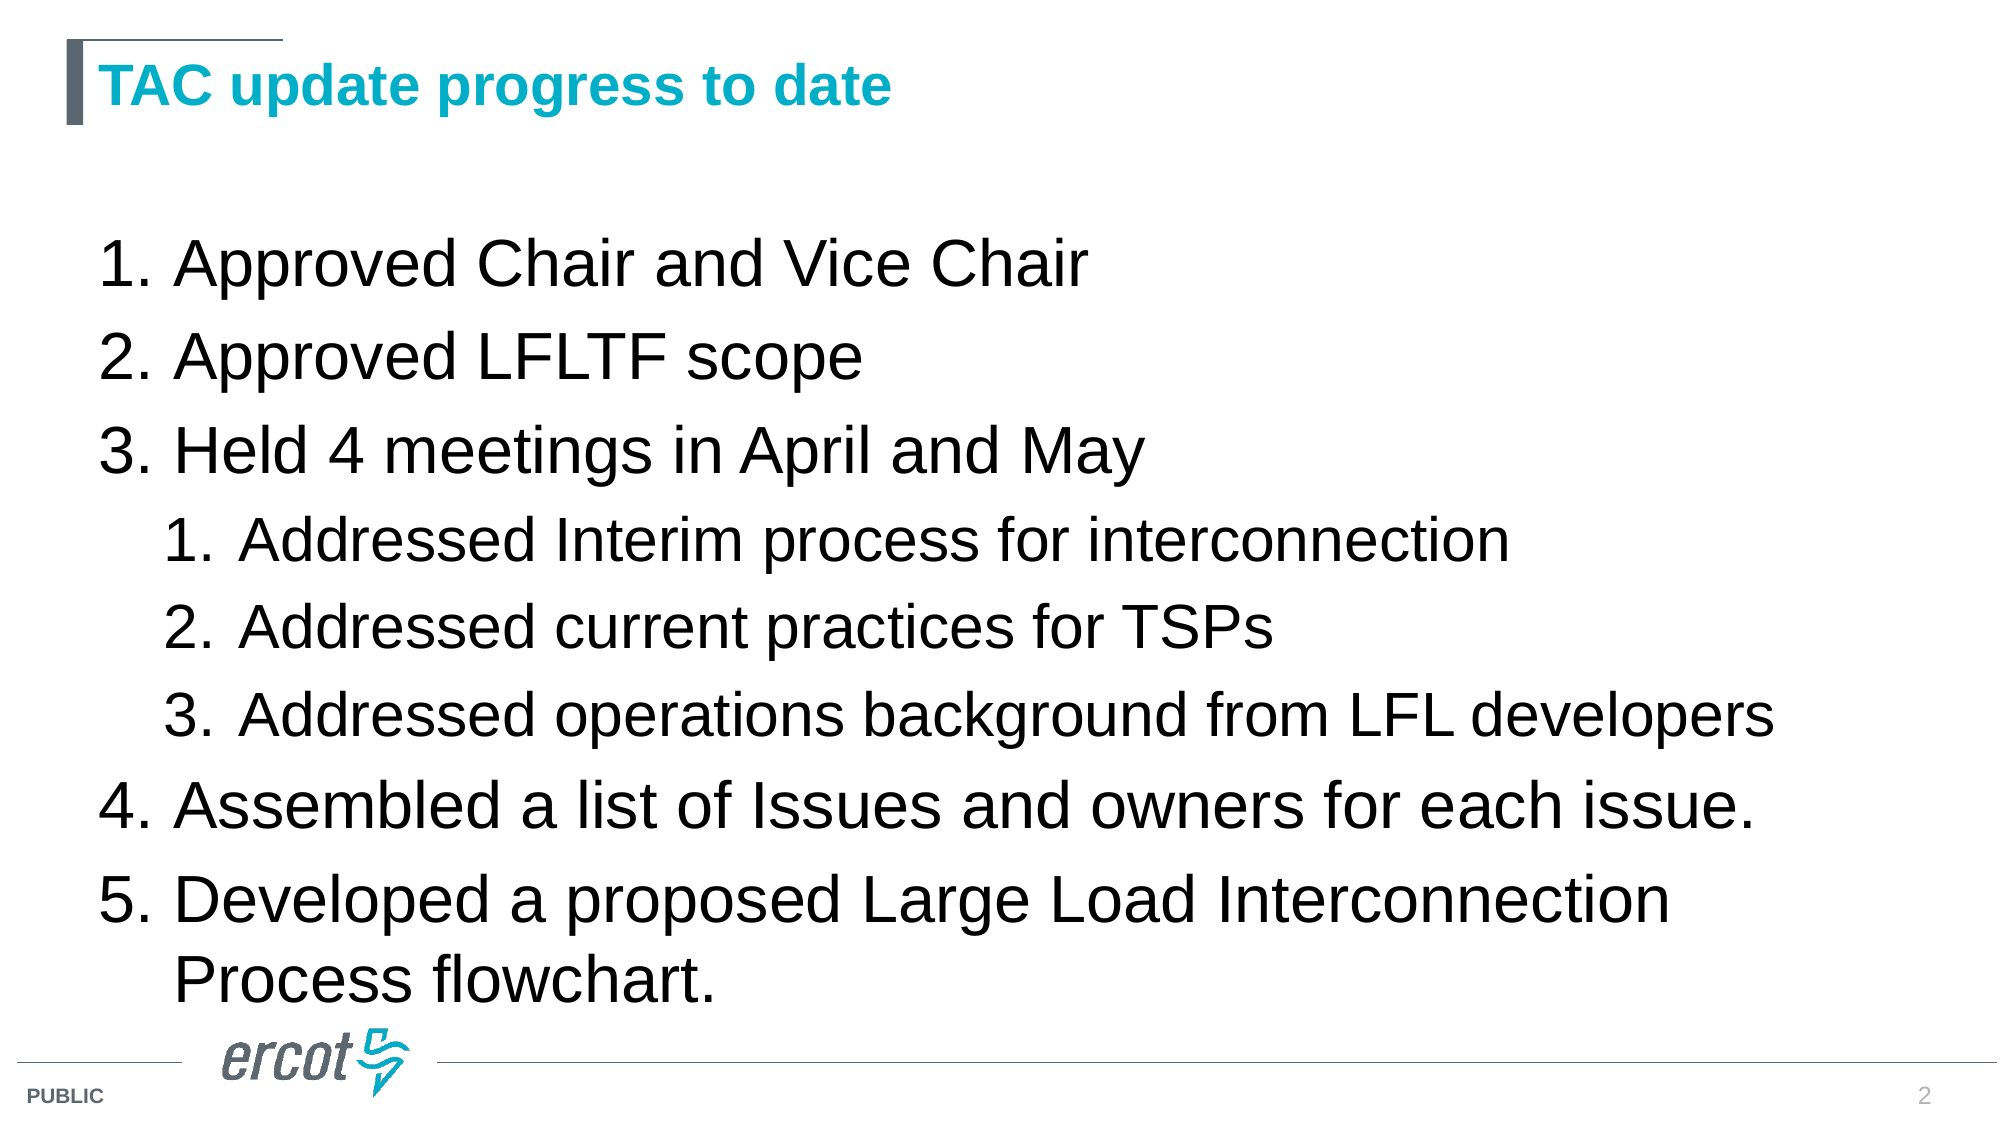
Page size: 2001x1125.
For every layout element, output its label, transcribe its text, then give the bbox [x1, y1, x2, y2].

picture [218, 1042, 413, 1100]
title TAC update progress to date [83, 39, 1934, 125]
slide_number 2 [1866, 1076, 1984, 1113]
list Approved Chair and Vice Chair Approved LFLTF scope Held 4 meetings in April and May Addressed Interim process for interconnection Addressed current practices for TSPs Addressed operations background from LFL developers Assembled a list of Issues and owners for each issue. Developed a proposed Large Load Interconnection Process flowchart. [83, 212, 1905, 1042]
